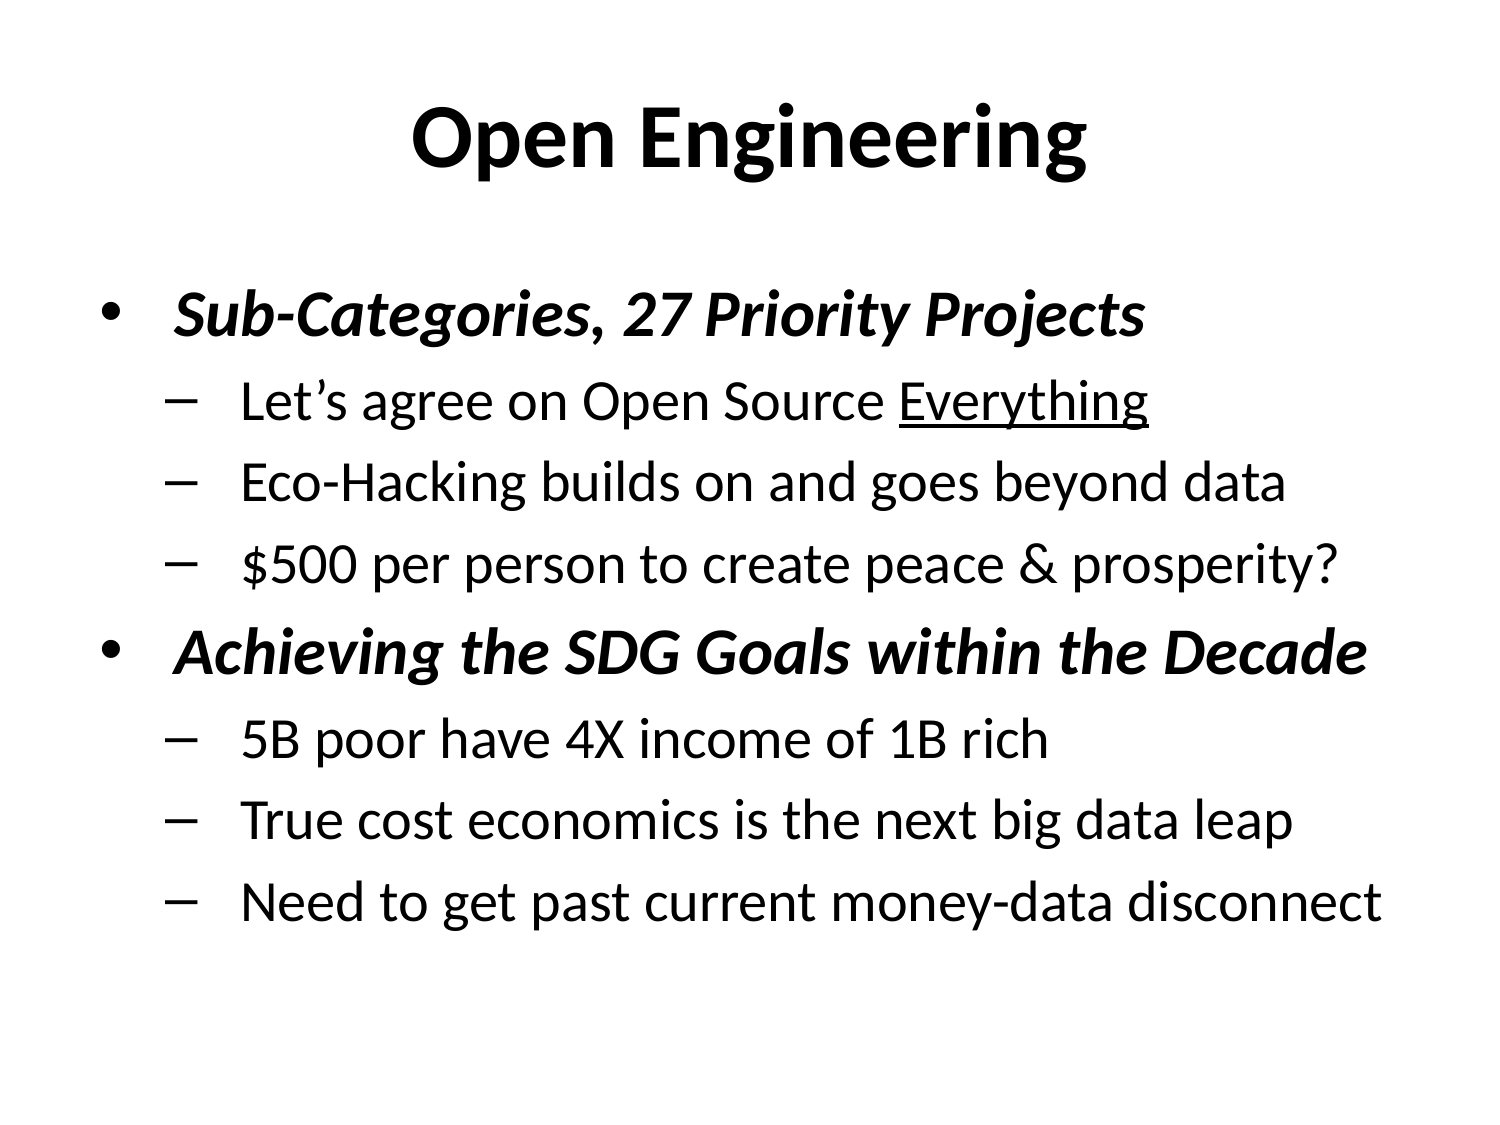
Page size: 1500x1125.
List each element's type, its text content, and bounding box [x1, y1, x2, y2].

title Open Engineering [75, 37, 1425, 225]
list Sub-Categories, 27 Priority Projects Let’s agree on Open Source Everything Eco-Hacking builds on and goes beyond data $500 per person to create peace & prosperity? Achieving the SDG Goals within the Decade 5B poor have 4X income of 1B rich True cost economics is the next big data leap Need to get past current money-data disconnect [75, 262, 1425, 1005]
